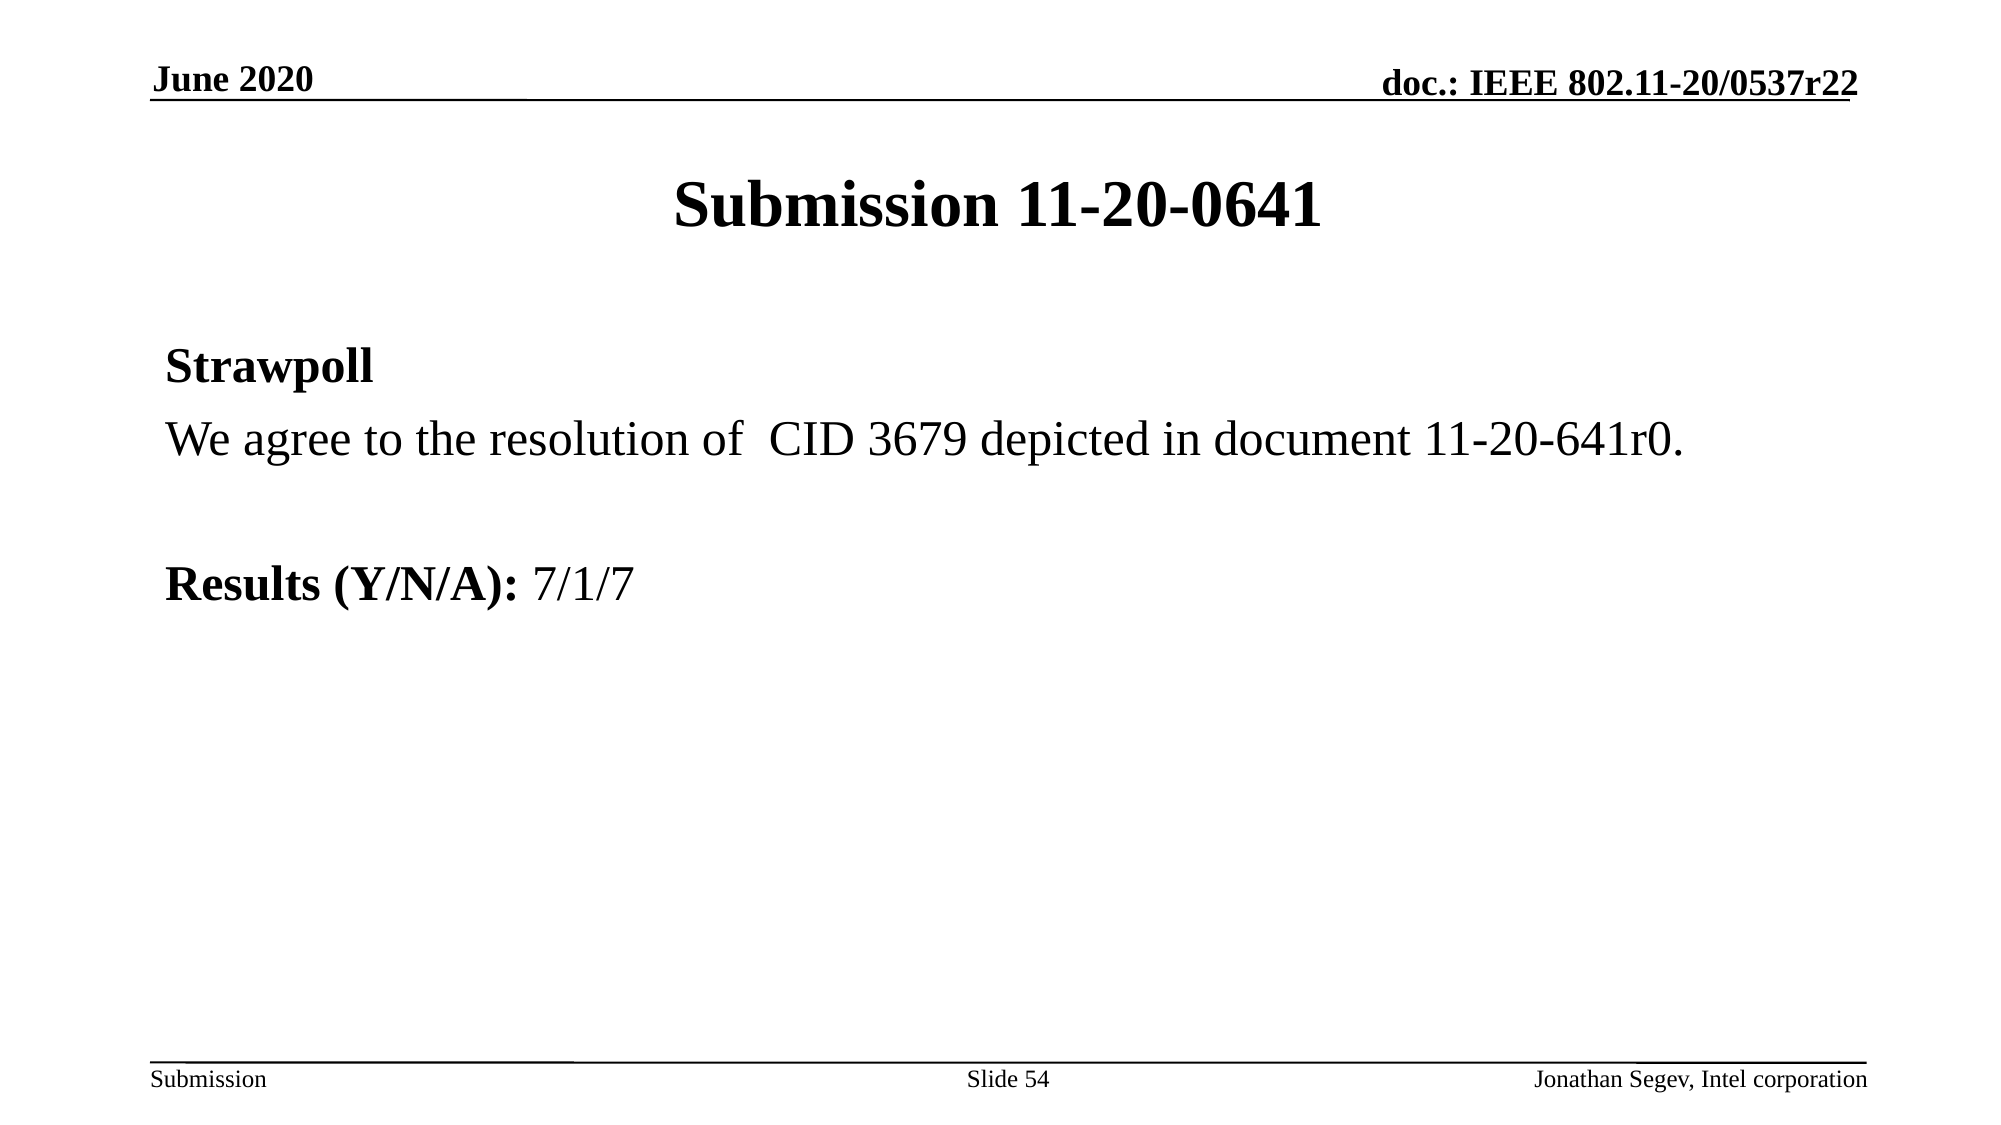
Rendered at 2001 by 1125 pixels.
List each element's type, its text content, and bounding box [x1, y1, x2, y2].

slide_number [152, 54, 563, 100]
title Submission 11-20-0641 [149, 112, 1850, 288]
list Strawpoll We agree to the resolution of CID 3679 depicted in document 11-20-641r0. Results (Y/N/A): 7/1/7 [149, 324, 1850, 1000]
footer Jonathan Segev, Intel corporation [1171, 1061, 1869, 1093]
slide_number Slide 54 [950, 1061, 1067, 1123]
